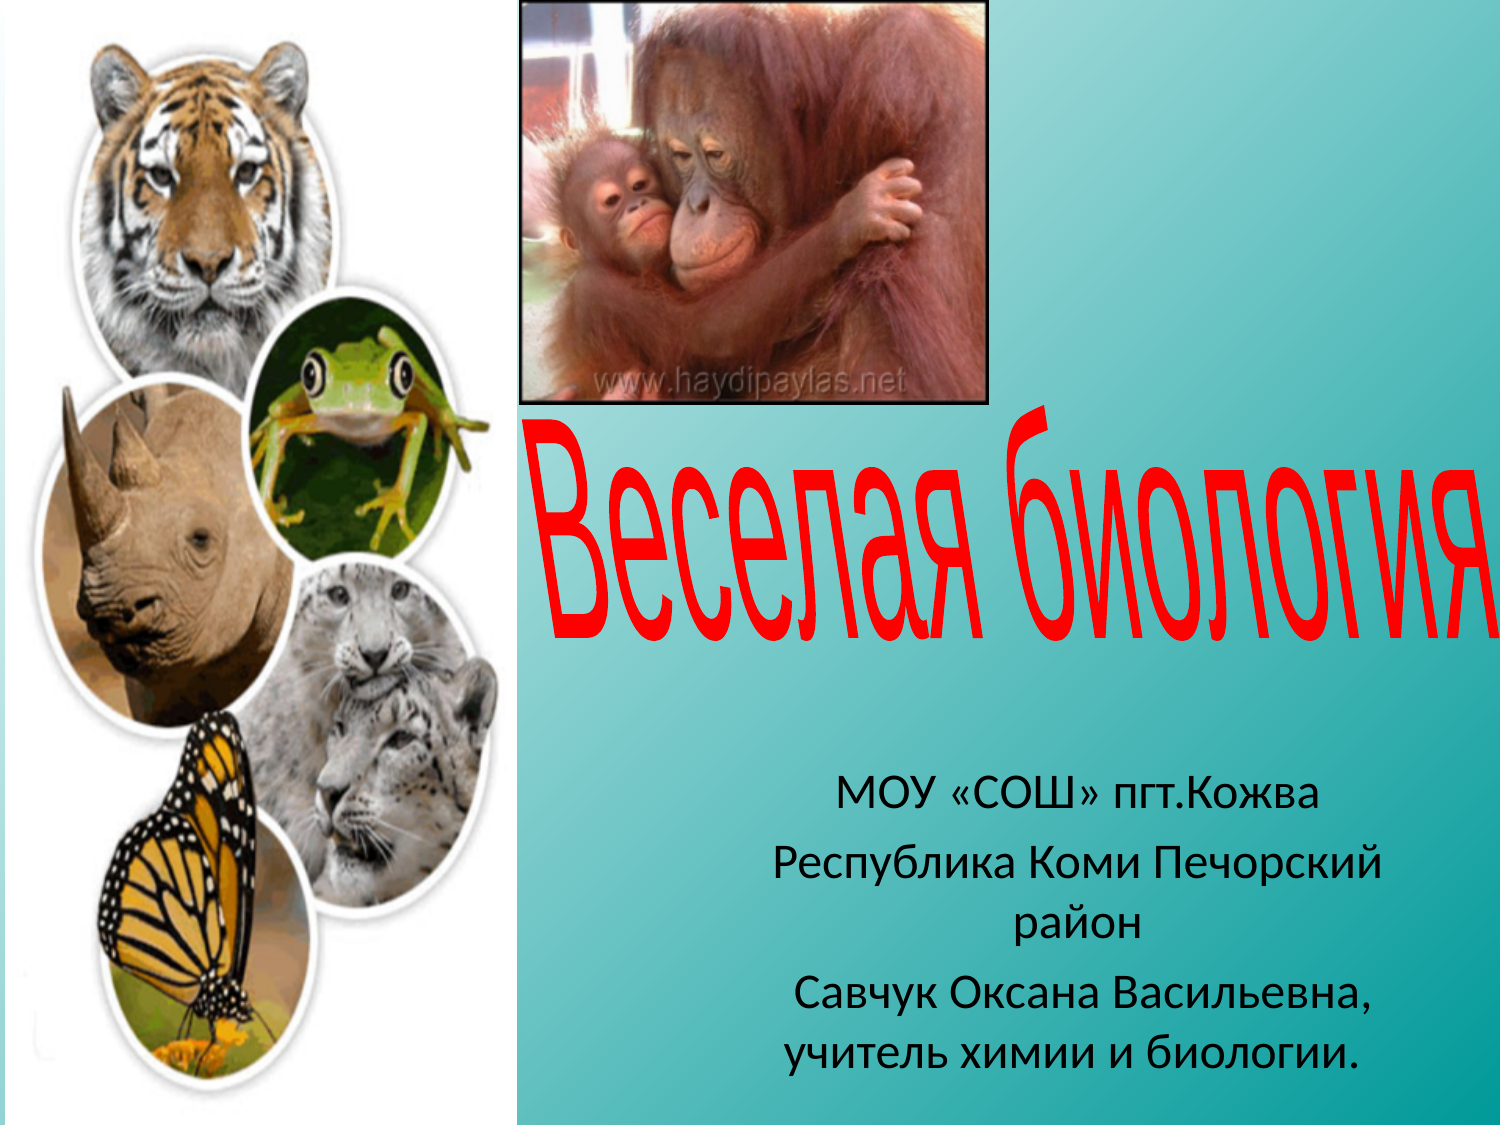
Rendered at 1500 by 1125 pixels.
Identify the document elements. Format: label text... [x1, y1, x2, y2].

text_box МОУ «СОШ» пгт.Кожва Республика Коми Печорский район Савчук Оксана Васильевна, учитель химии и биологии. [702, 751, 1453, 1087]
picture [519, 0, 989, 406]
picture [4, 0, 517, 1125]
